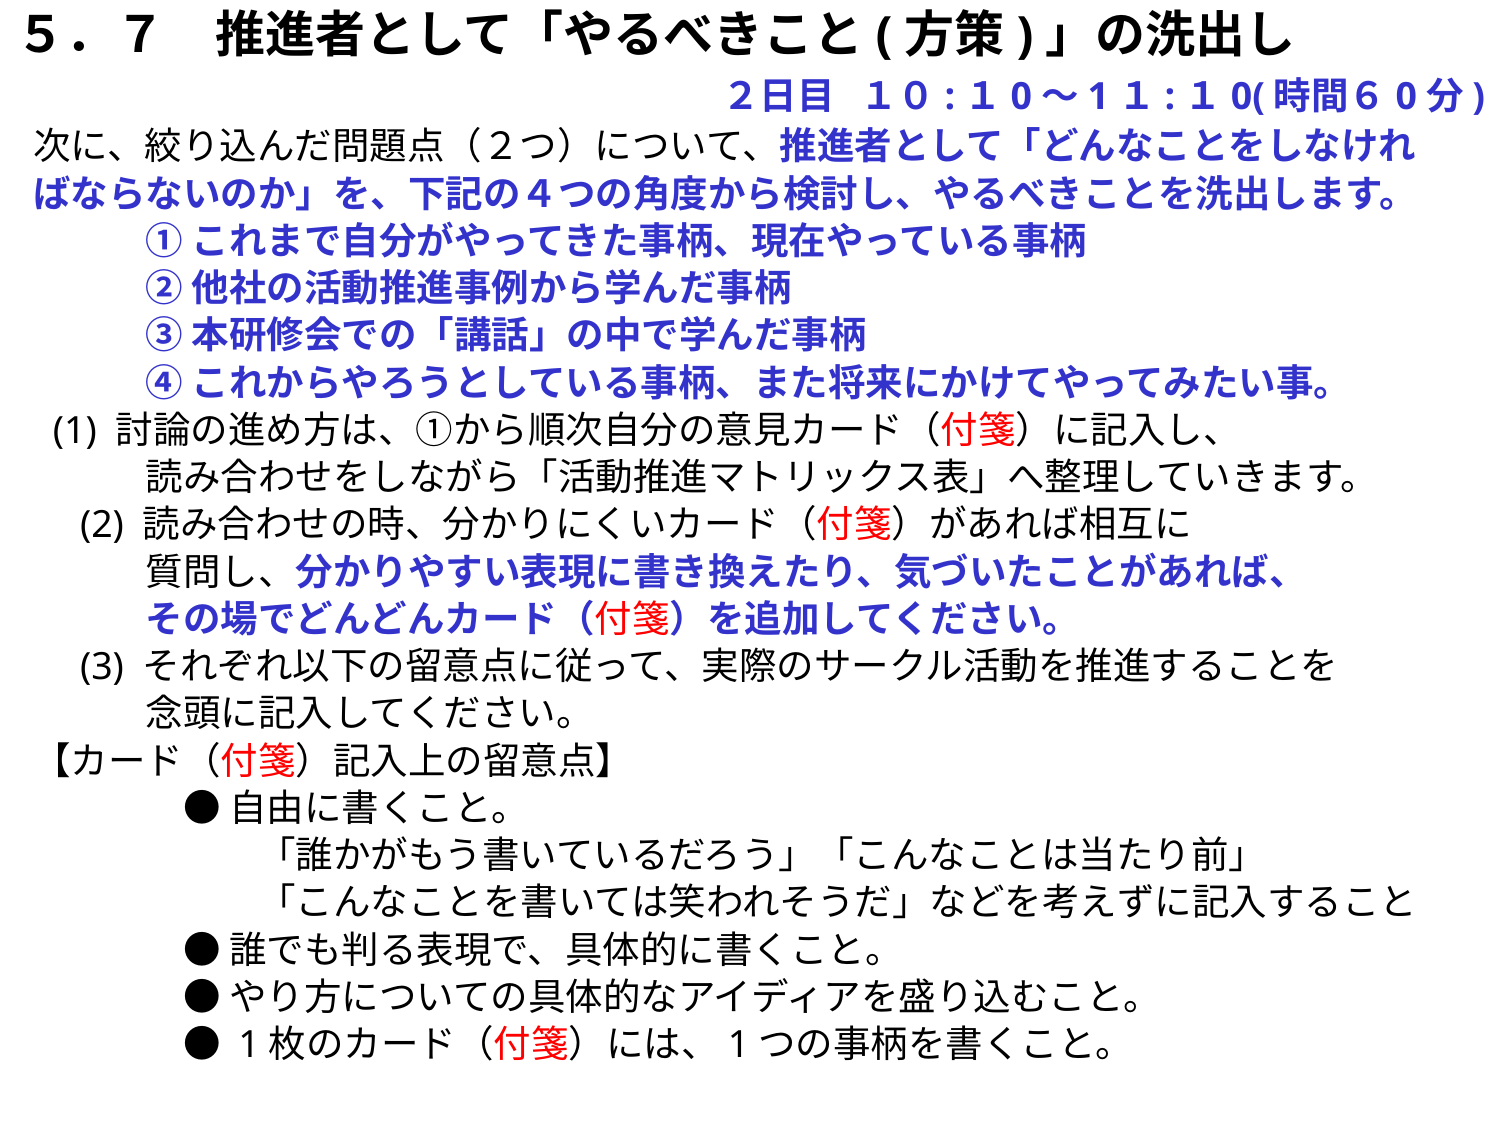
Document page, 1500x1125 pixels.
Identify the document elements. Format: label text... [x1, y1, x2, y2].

text_box ２日目 １０:１0～1１:１0(時間６0分) [0, 64, 1500, 125]
text_box 次に、絞り込んだ問題点（２つ）について、推進者として「どんなことをしなけれ ばならないのか」を、下記の４つの角度から検討し、やるべきことを洗出します。 ① これまで自分がやってきた事柄、現在やっている事柄 ② 他社の活動推進事例から学んだ事柄 ③ 本研修会での「講話」の中で学んだ事柄 ④ これからやろうとしている事柄、また将来にかけてやってみたい事。 (1) 討論の進め方は、①から順次自分の意見カード（付箋）に記入し、 読み合わせをしながら「活動推進マトリックス表」へ整理していきます。 (2) 読み合わせの時、分かりにくいカード（付箋）があれば相互に 質問し、分かりやすい表現に書き換えたり、気づいたことがあれば、 その場でどんどんカード（付箋）を追加してください。 (3) それぞれ以下の留意点に従って、実際のサークル活動を推進することを 念頭に記入してください。 【カード（付箋）記入上の留意点】 ● 自由に書くこと。 「誰かがもう書いているだろう」「こんなことは当たり前」 「こんなことを書いては笑われそうだ」などを考えずに記入すること ● 誰でも判る表現で、具体的に書くこと。 ● やり方についての具体的なアイディアを盛り込むこと。 ● 1枚のカード（付箋）には、1つの事柄を書くこと。 [18, 125, 1483, 1073]
text_box ５．７ 推進者として「やるべきこと(方策)」の洗出し [0, 7, 1341, 64]
